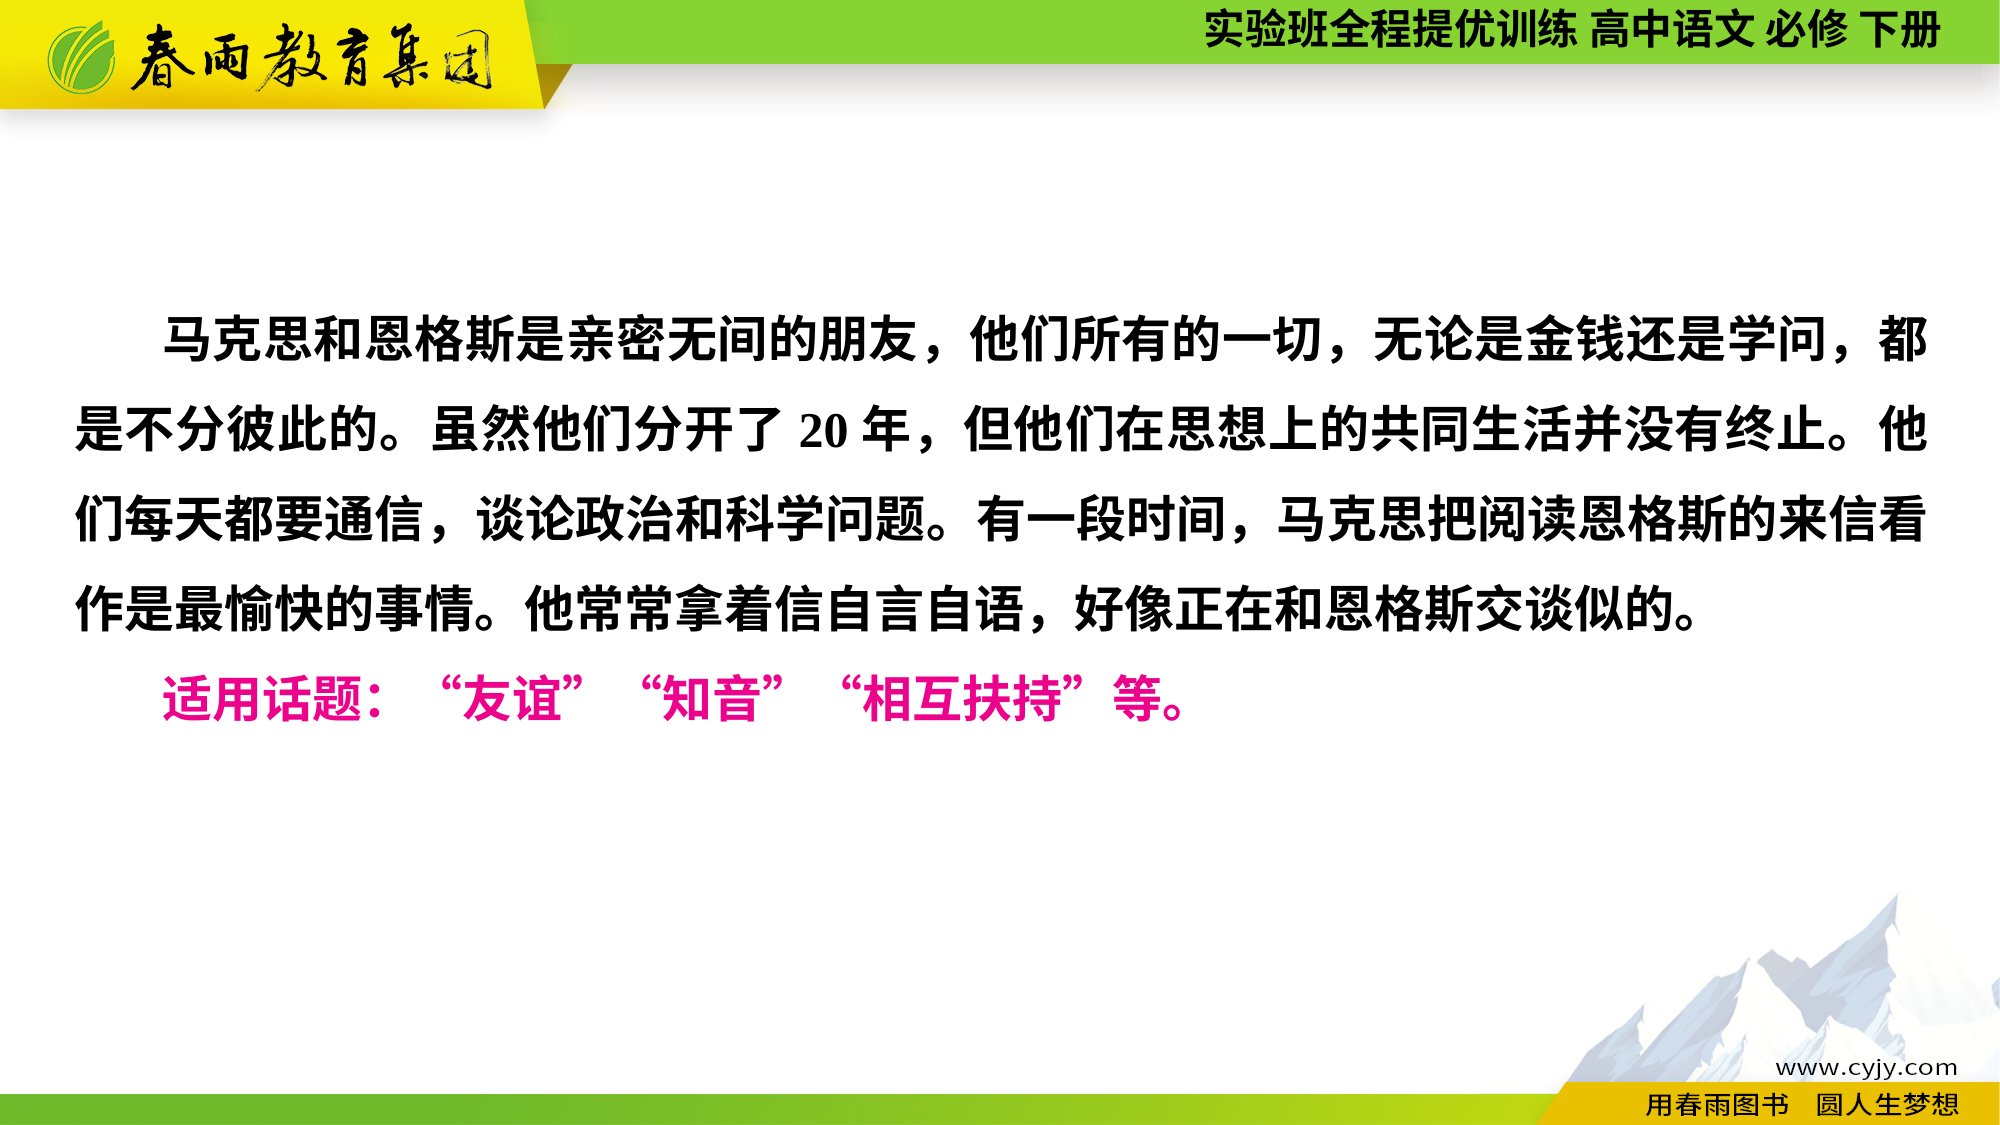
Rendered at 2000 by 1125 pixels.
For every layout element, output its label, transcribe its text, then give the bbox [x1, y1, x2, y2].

picture [0, 0, 2000, 1125]
list 马克思和恩格斯是亲密无间的朋友，他们所有的一切，无论是金钱还是学问，都是不分彼此的。虽然他们分开了20年，但他们在思想上的共同生活并没有终止。他们每天都要通信，谈论政治和科学问题。有一段时间，马克思把阅读恩格斯的来信看作是最愉快的事情。他常常拿着信自言自语，好像正在和恩格斯交谈似的。 适用话题：“友谊”“知音”“相互扶持”等。 [59, 269, 1944, 728]
